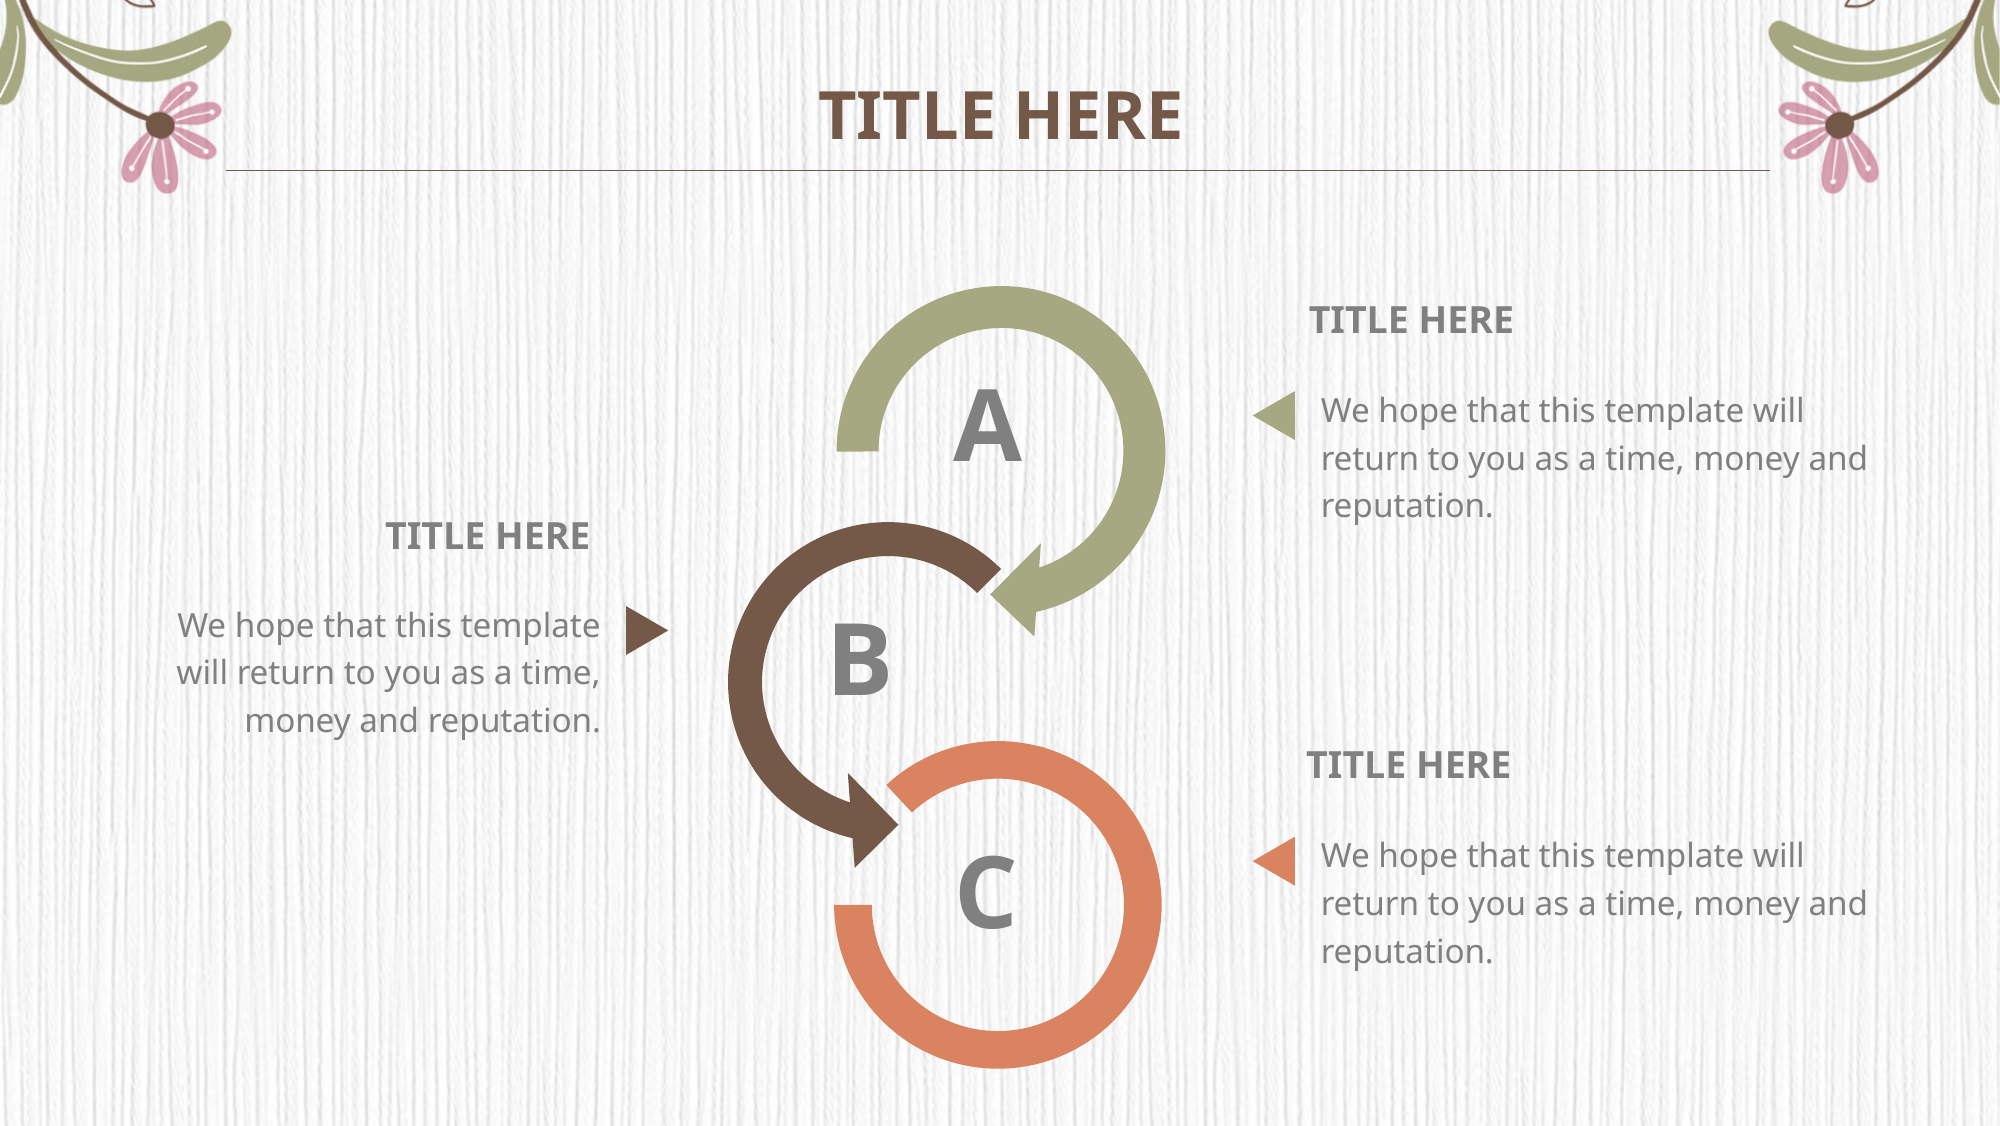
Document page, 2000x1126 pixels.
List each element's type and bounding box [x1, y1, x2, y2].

text_box [226, 67, 1771, 171]
text_box [114, 261, 1886, 1069]
picture [0, 0, 2000, 1126]
